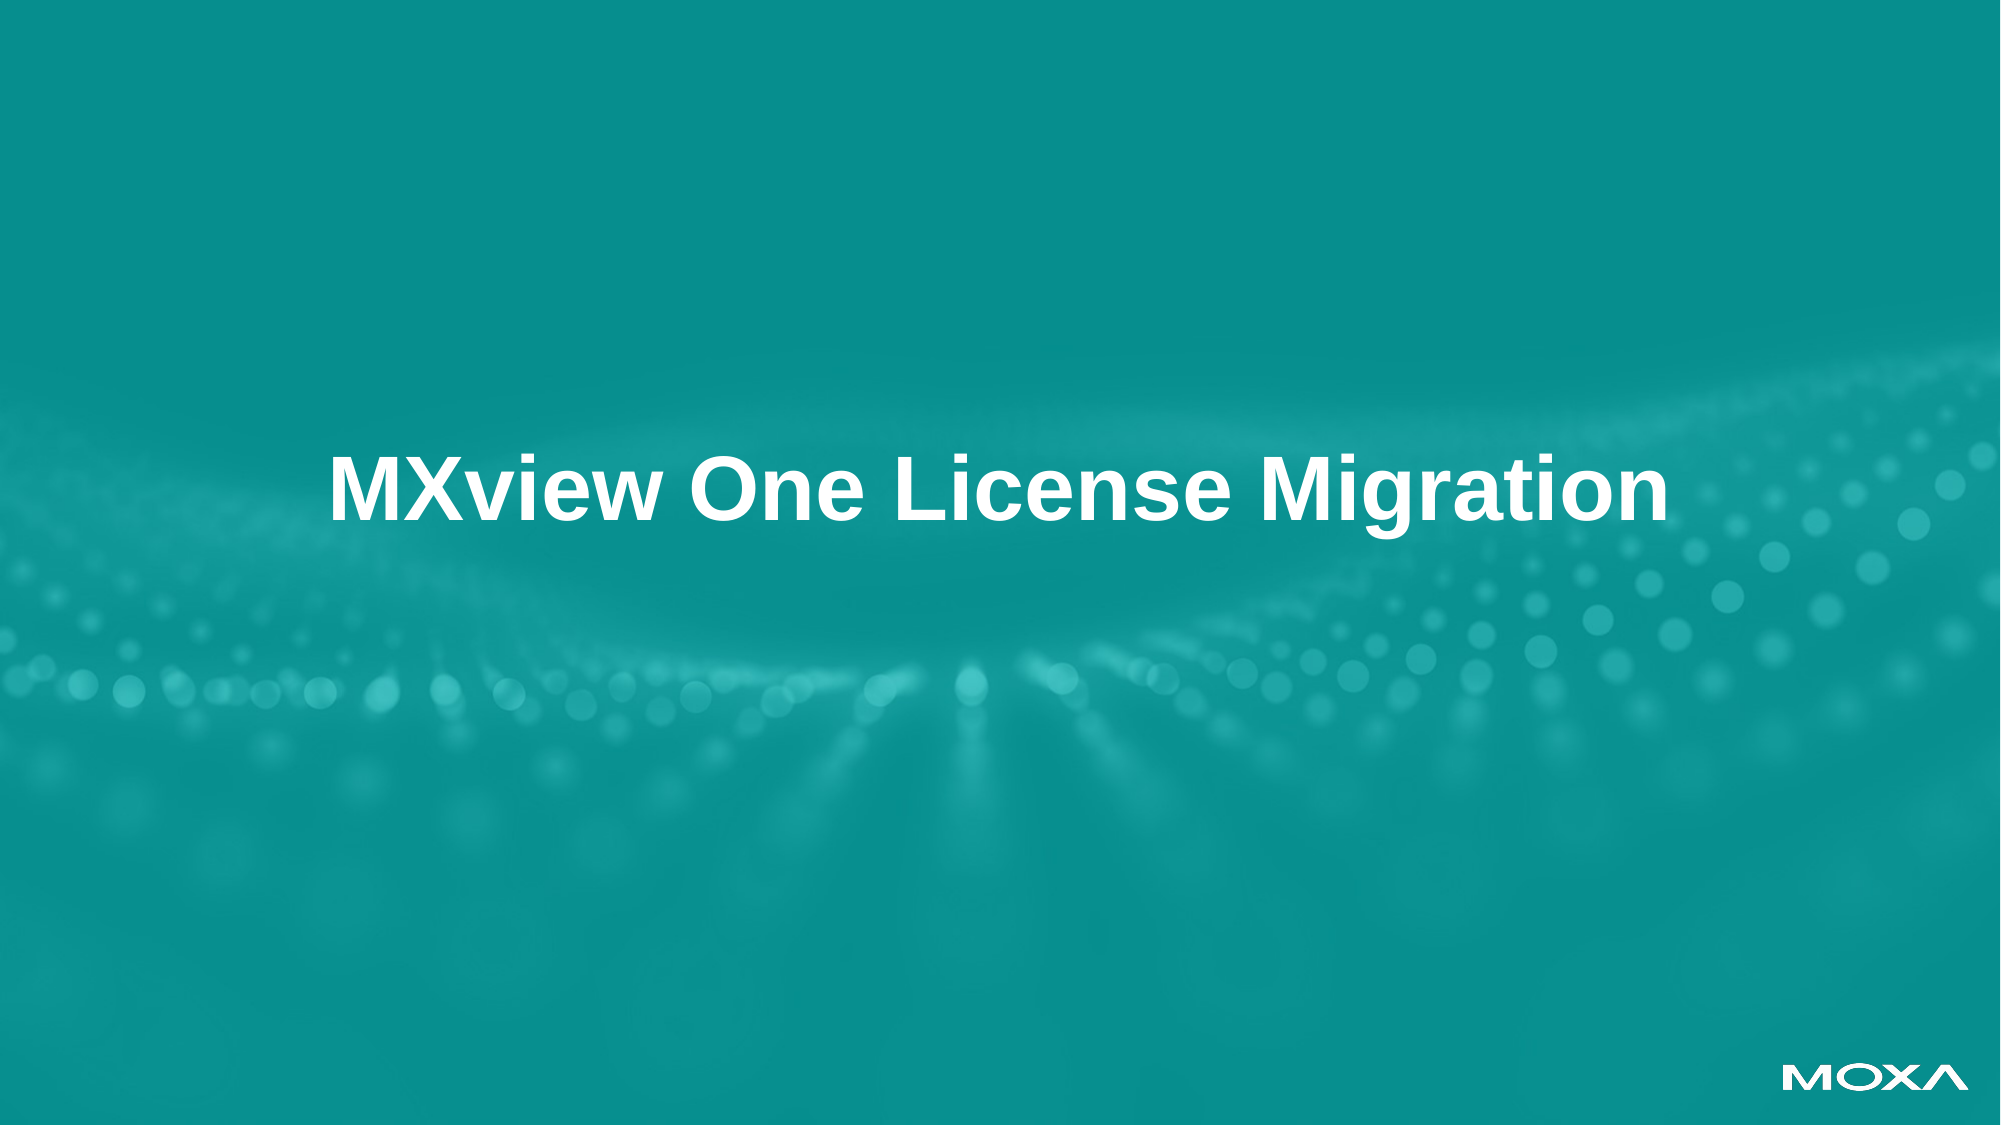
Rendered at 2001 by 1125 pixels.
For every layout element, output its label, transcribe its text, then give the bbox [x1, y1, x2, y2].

picture [0, 0, 2001, 1125]
title MXview One License Migration [0, 433, 2000, 634]
